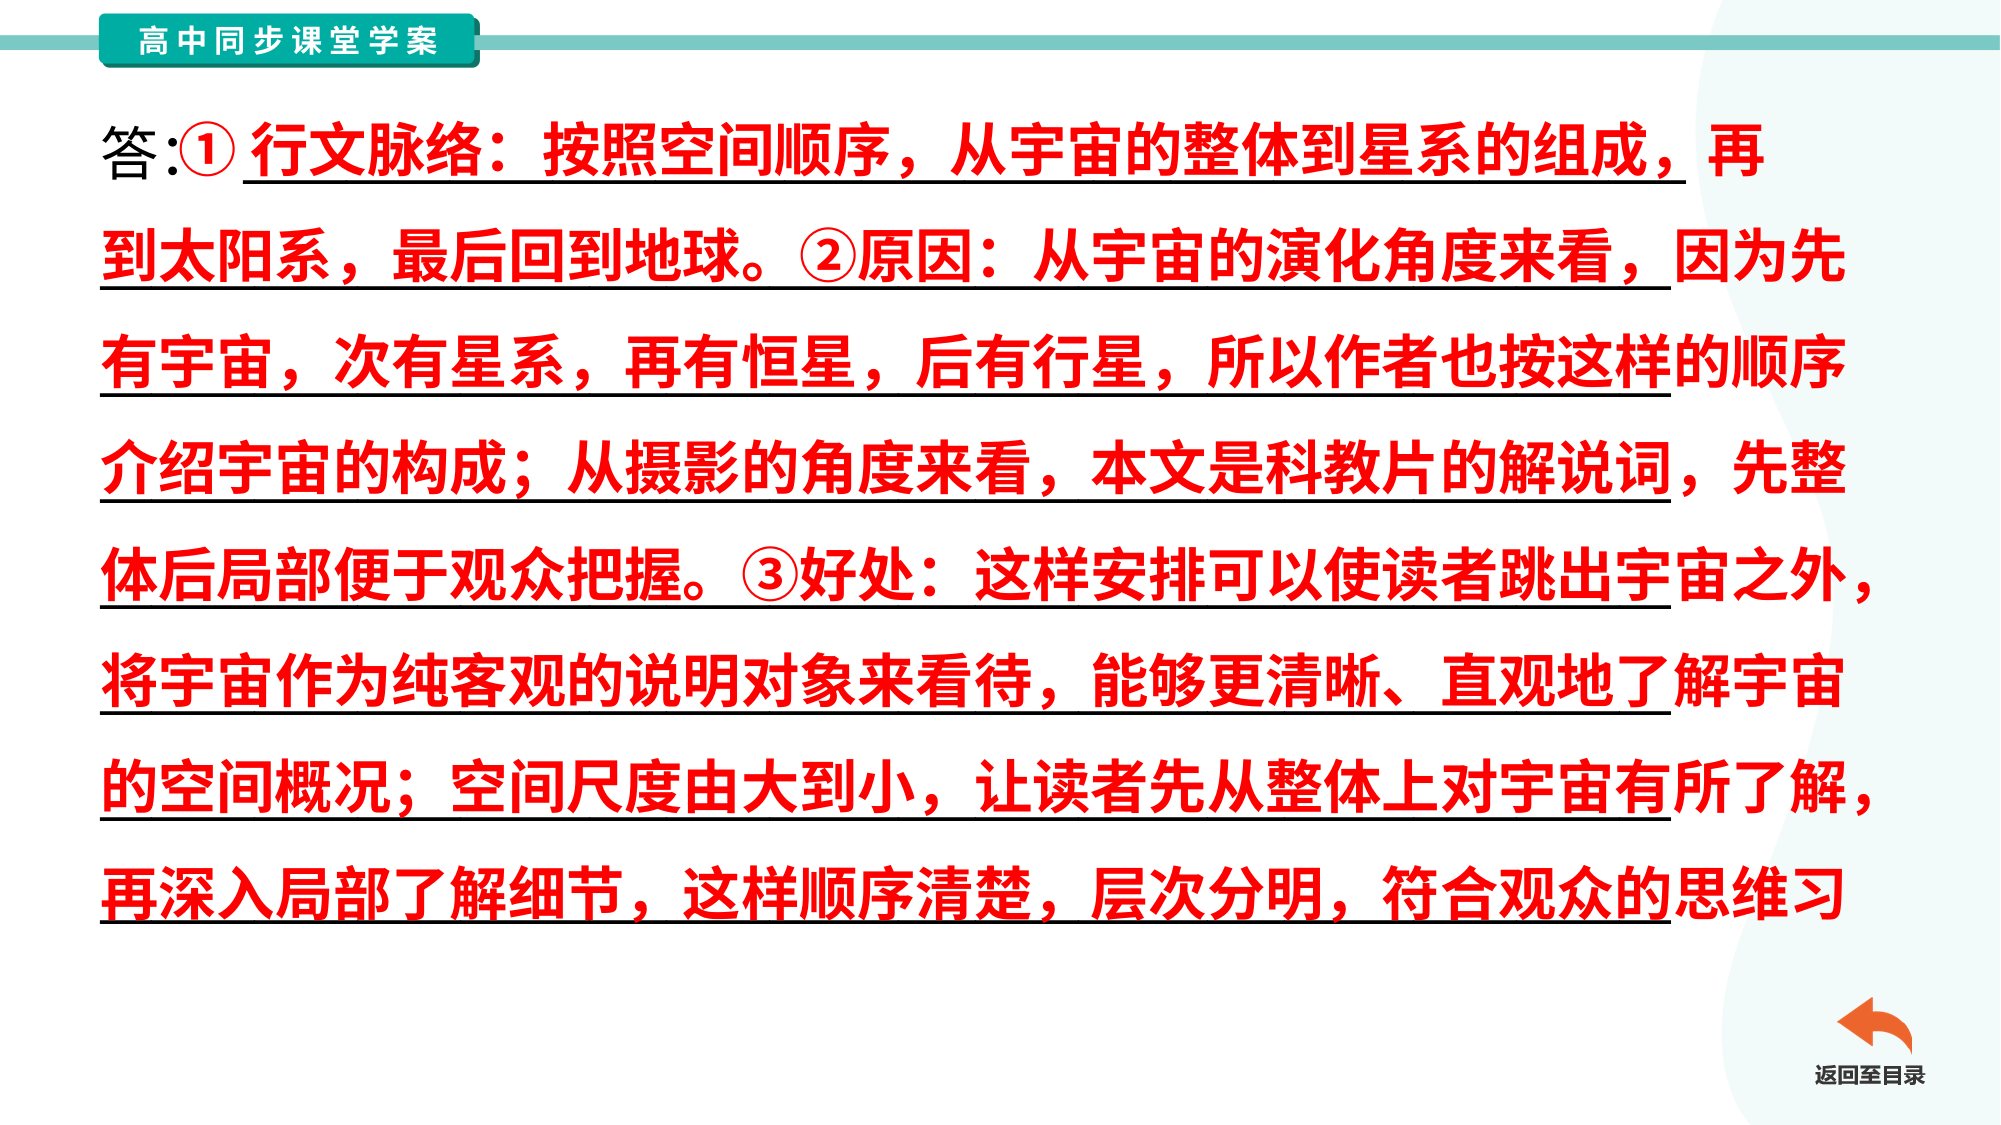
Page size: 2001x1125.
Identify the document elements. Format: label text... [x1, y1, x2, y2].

text_box ①行文脉络：按照空间顺序，从宇宙的整体到星系的组成，再 到太阳系，最后回到地球。②原因：从宇宙的演化角度来看，因为先 有宇宙，次有星系，再有恒星，后有行星，所以作者也按这样的顺序 介绍宇宙的构成；从摄影的角度来看，本文是科教片的解说词，先整 体后局部便于观众把握。③好处：这样安排可以使读者跳出宇宙之外， 将宇宙作为纯客观的说明对象来看待，能够更清晰、直观地了解宇宙 的空间概况；空间尺度由大到小，让读者先从整体上对宇宙有所了解， 再深入局部了解细节，这样顺序清楚，层次分明，符合观众的思维习 [100, 76, 1899, 927]
picture [0, 0, 2000, 1125]
